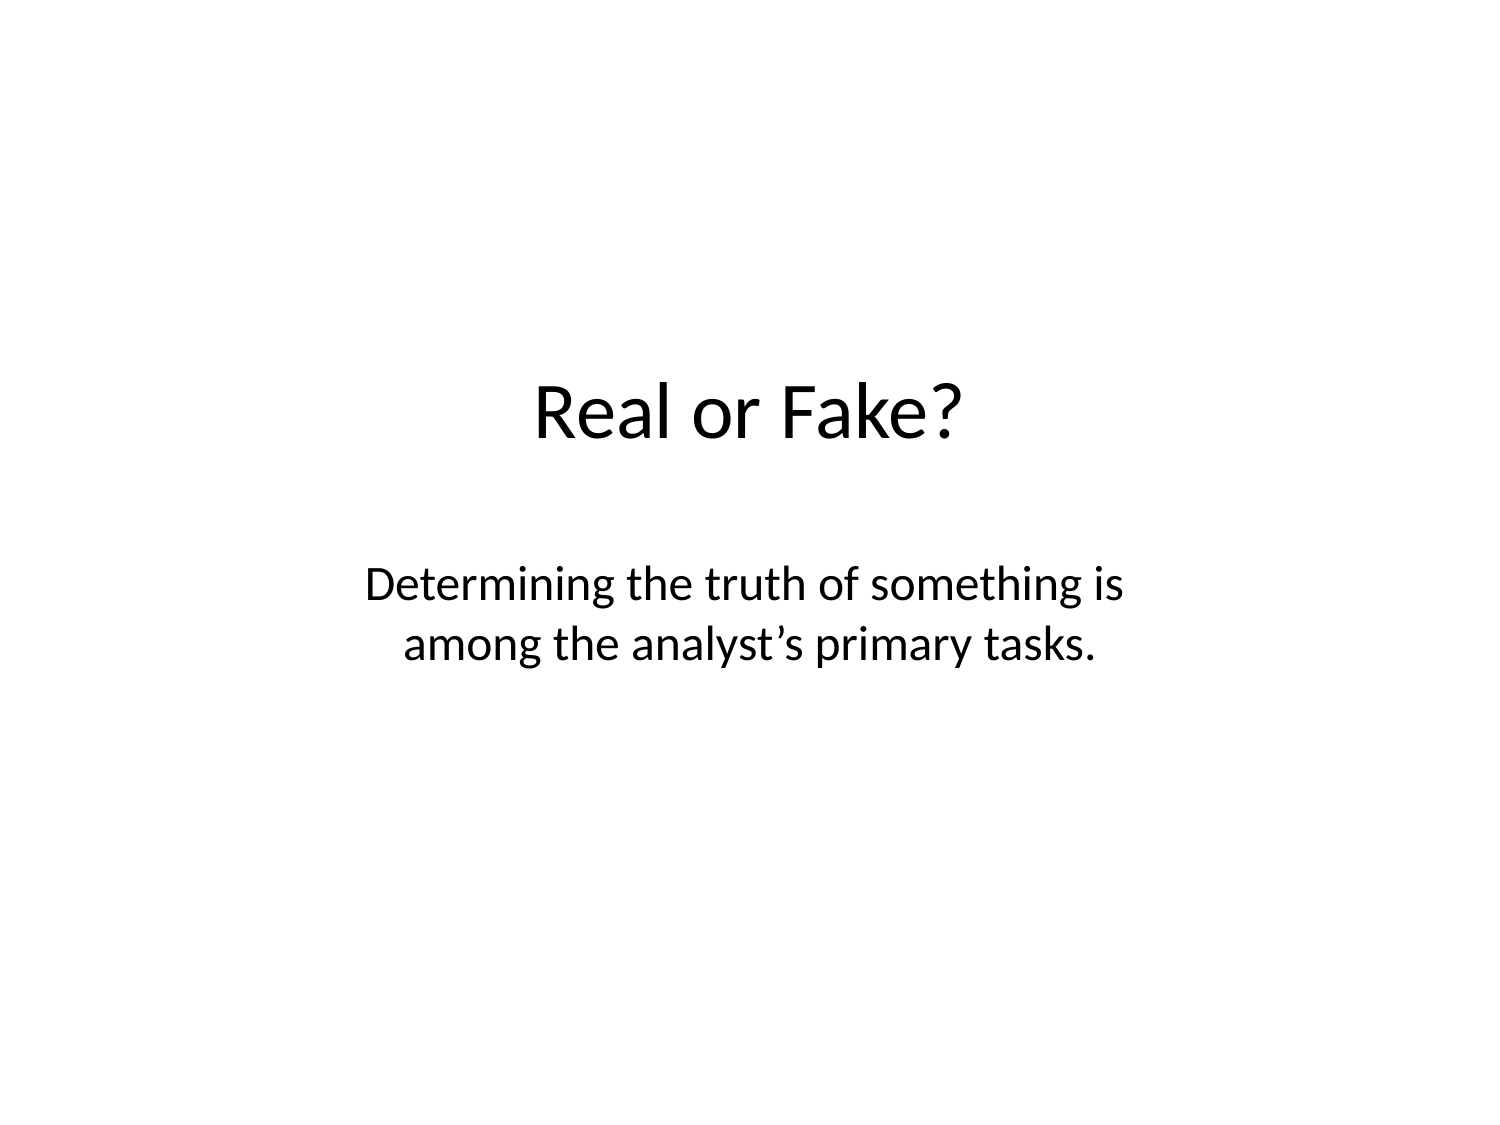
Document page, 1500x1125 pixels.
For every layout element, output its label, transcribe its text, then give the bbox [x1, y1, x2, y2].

title Real or Fake? Determining the truth of something is among the analyst’s primary tasks. [112, 349, 1388, 738]
